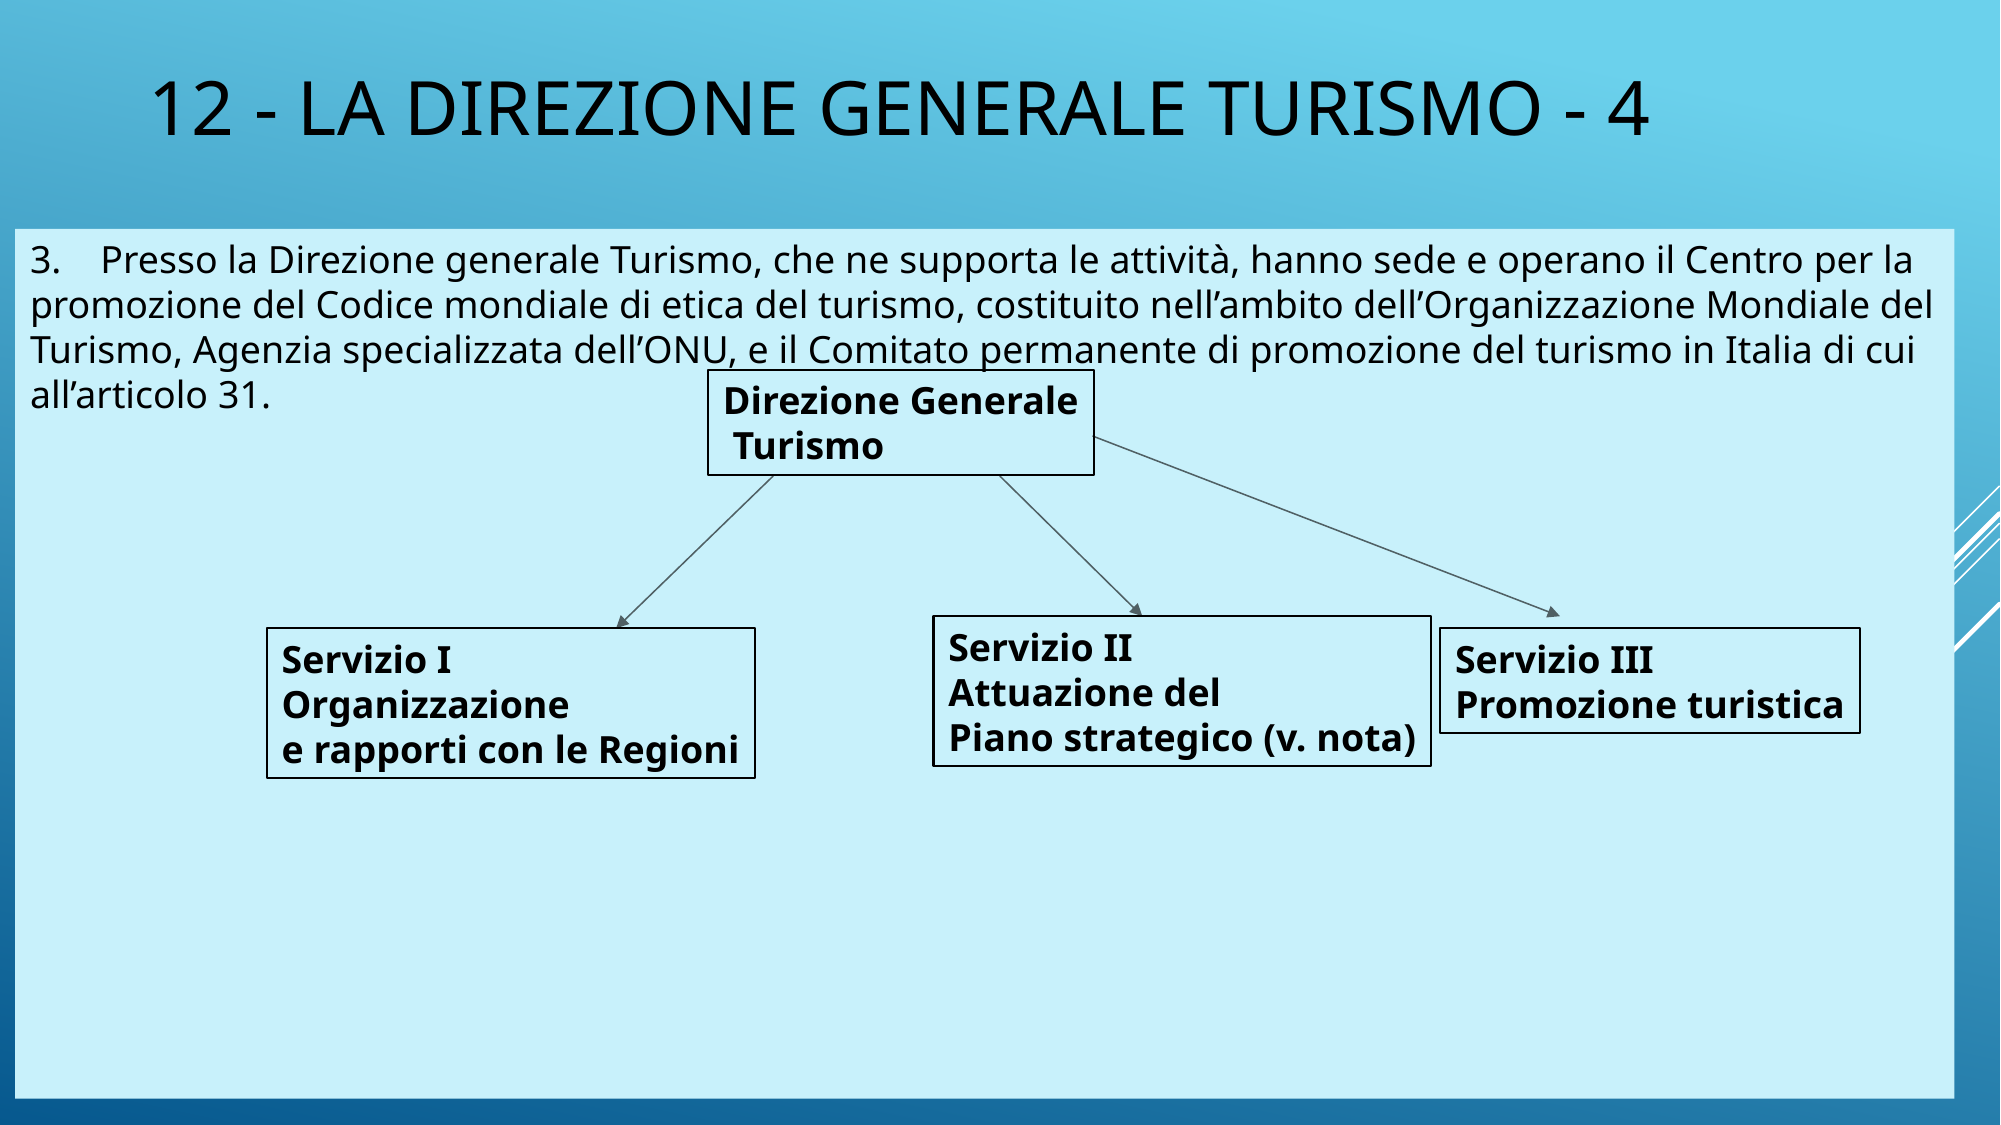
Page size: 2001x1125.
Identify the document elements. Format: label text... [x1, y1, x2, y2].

text_box Servizio III Promozione turistica [1440, 628, 1860, 733]
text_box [1092, 435, 1561, 617]
text_box Servizio I Organizzazione e rapporti con le Regioni [266, 628, 755, 778]
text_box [615, 475, 774, 629]
text_box Direzione Generale Turismo [708, 370, 1094, 475]
text_box Servizio II Attuazione del Piano strategico (v. nota) [933, 616, 1432, 766]
title 12 - LA DIREZIONE GENERALE turismo - 4 [133, 0, 1833, 228]
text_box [999, 475, 1092, 617]
text_box 3. Presso la Direzione generale Turismo, che ne supporta le attività, hanno sede e operano il Centro per la promozione del Codice mondiale di etica del turismo, costituito nell’ambito dell’Organizzazione Mondiale del Turismo, Agenzia specializzata dell’ONU, e il Comitato permanente di promozione del turismo in Italia di cui all’articolo 31. [15, 228, 1955, 1099]
